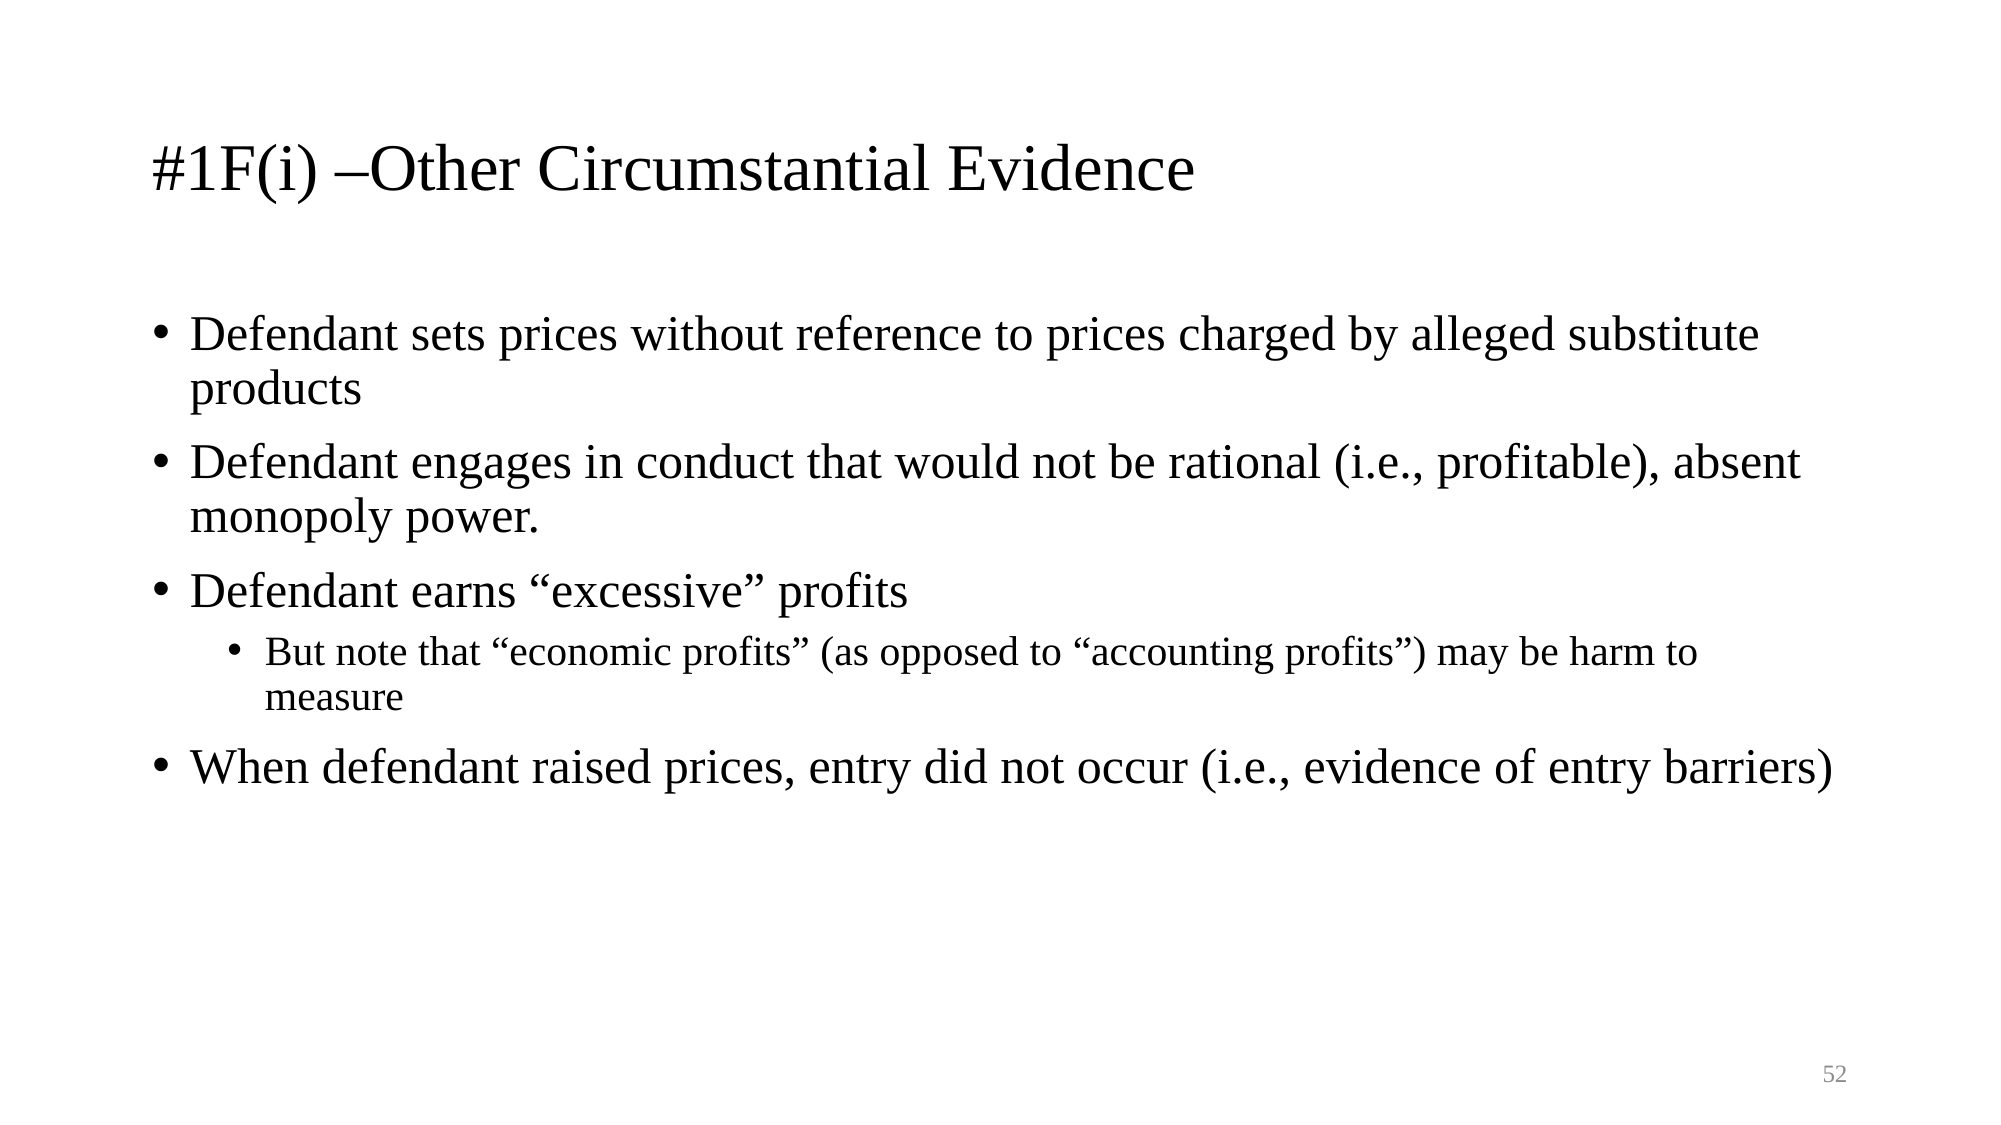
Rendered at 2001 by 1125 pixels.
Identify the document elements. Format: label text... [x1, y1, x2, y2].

slide_number 52 [1412, 1042, 1863, 1103]
list Defendant sets prices without reference to prices charged by alleged substitute products Defendant engages in conduct that would not be rational (i.e., profitable), absent monopoly power. Defendant earns “excessive” profits But note that “economic profits” (as opposed to “accounting profits”) may be harm to measure When defendant raised prices, entry did not occur (i.e., evidence of entry barriers) [137, 299, 1863, 1014]
title #1F(i) –Other Circumstantial Evidence [137, 59, 1863, 278]
